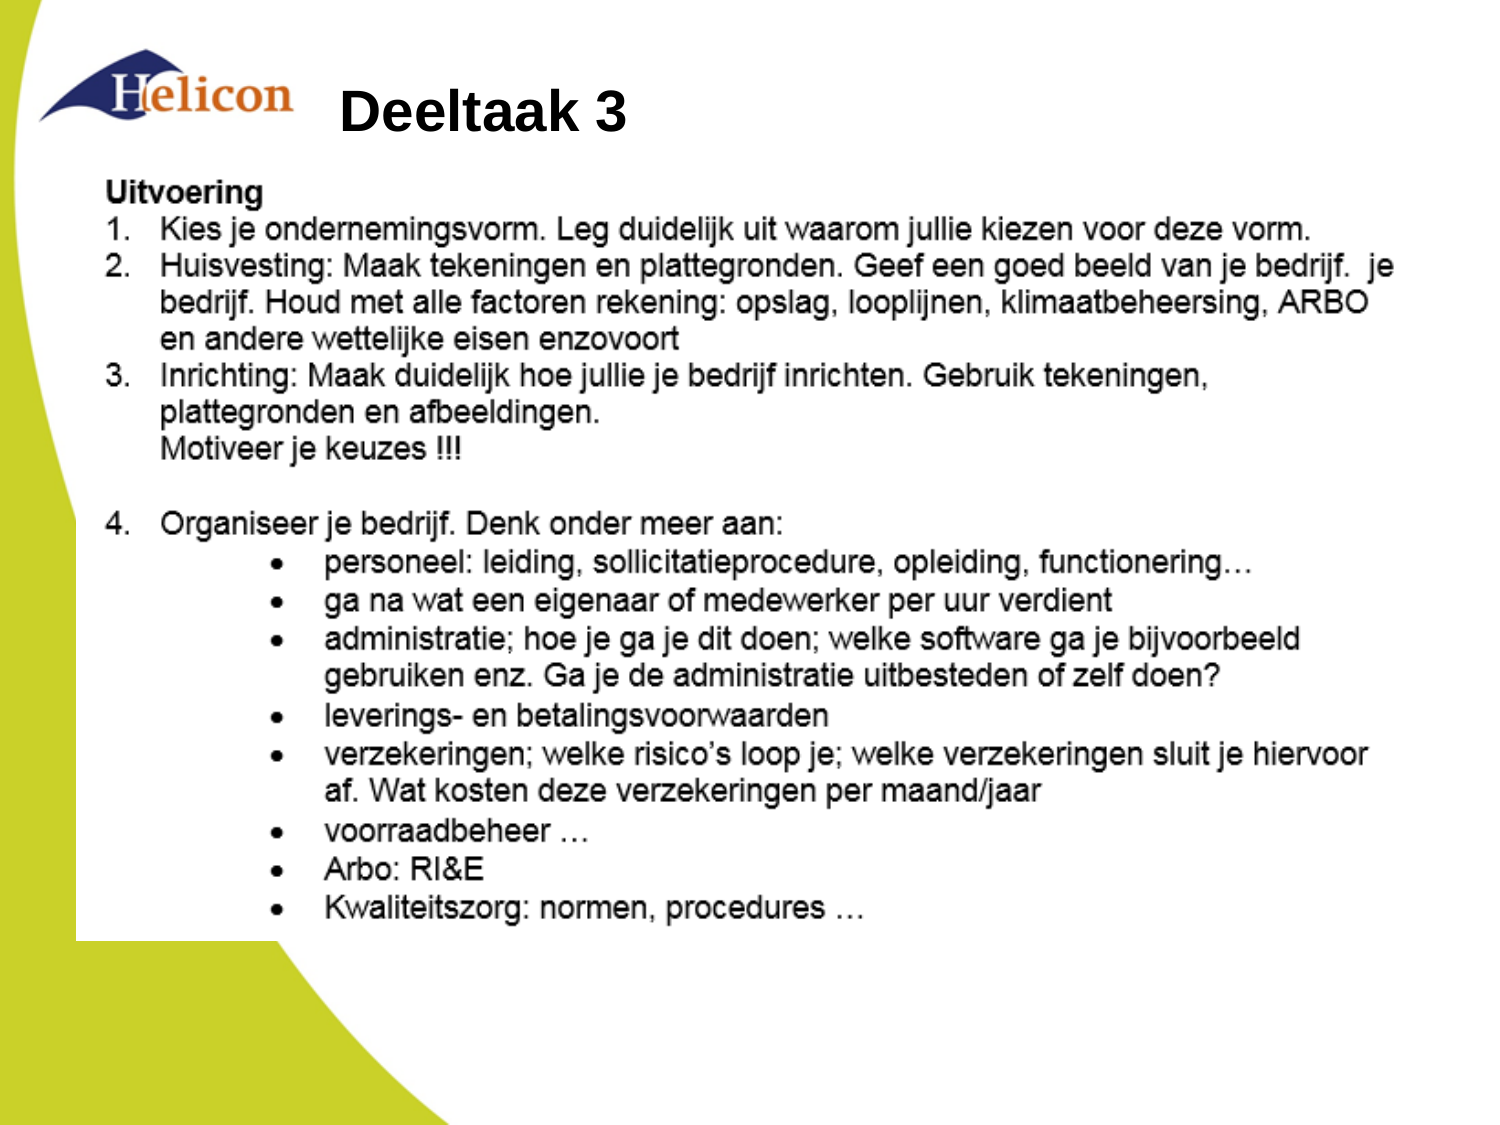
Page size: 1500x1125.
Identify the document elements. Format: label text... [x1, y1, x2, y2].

title Deeltaak 3 [324, 54, 1415, 159]
picture [0, 0, 1500, 1125]
